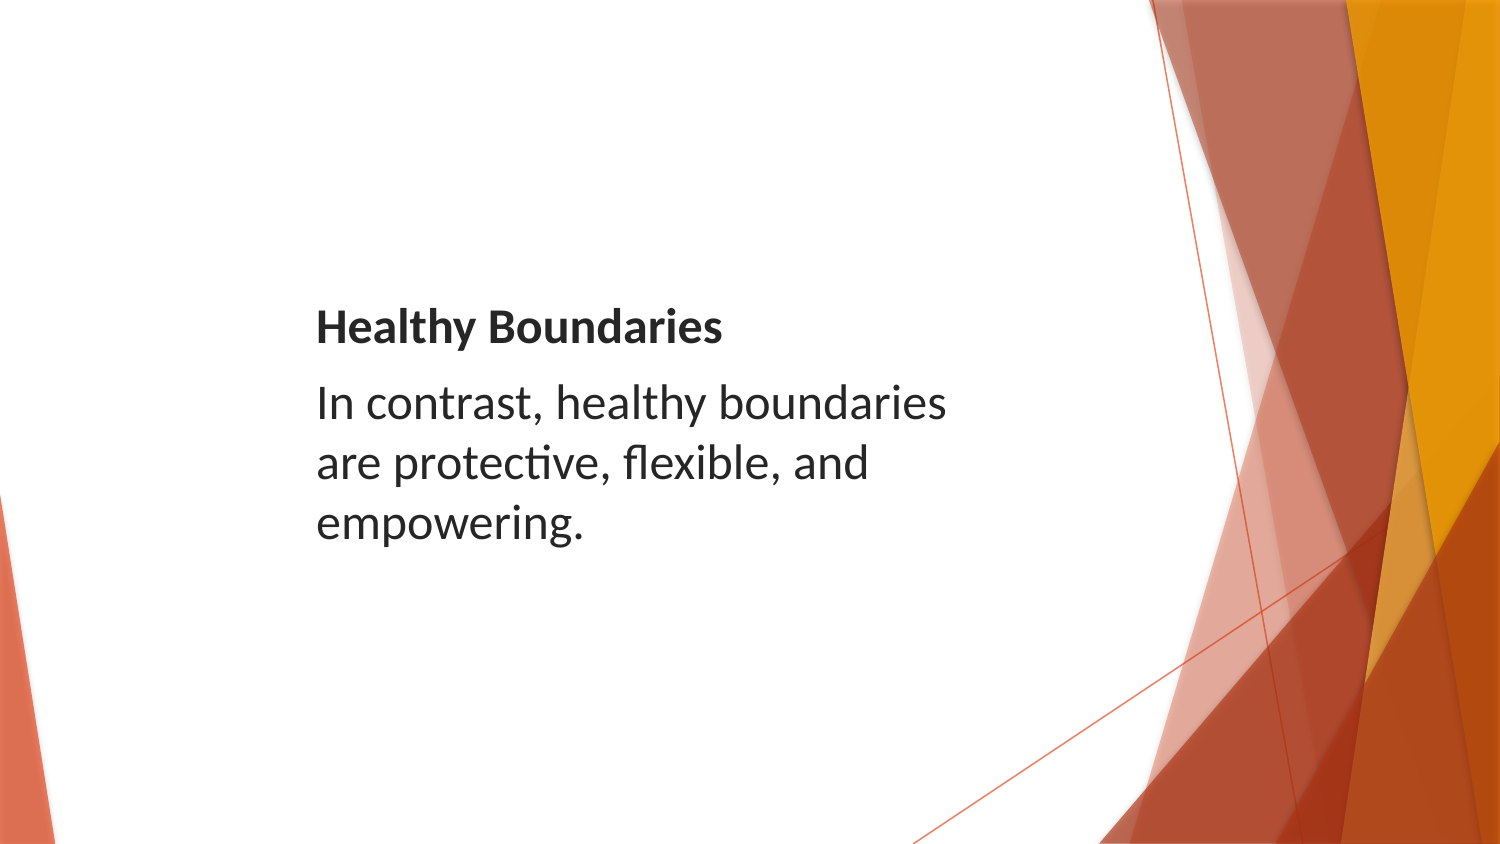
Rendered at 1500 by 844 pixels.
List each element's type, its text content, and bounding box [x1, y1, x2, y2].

list Healthy Boundaries In contrast, healthy boundaries are protective, flexible, and empowering. [301, 197, 963, 647]
